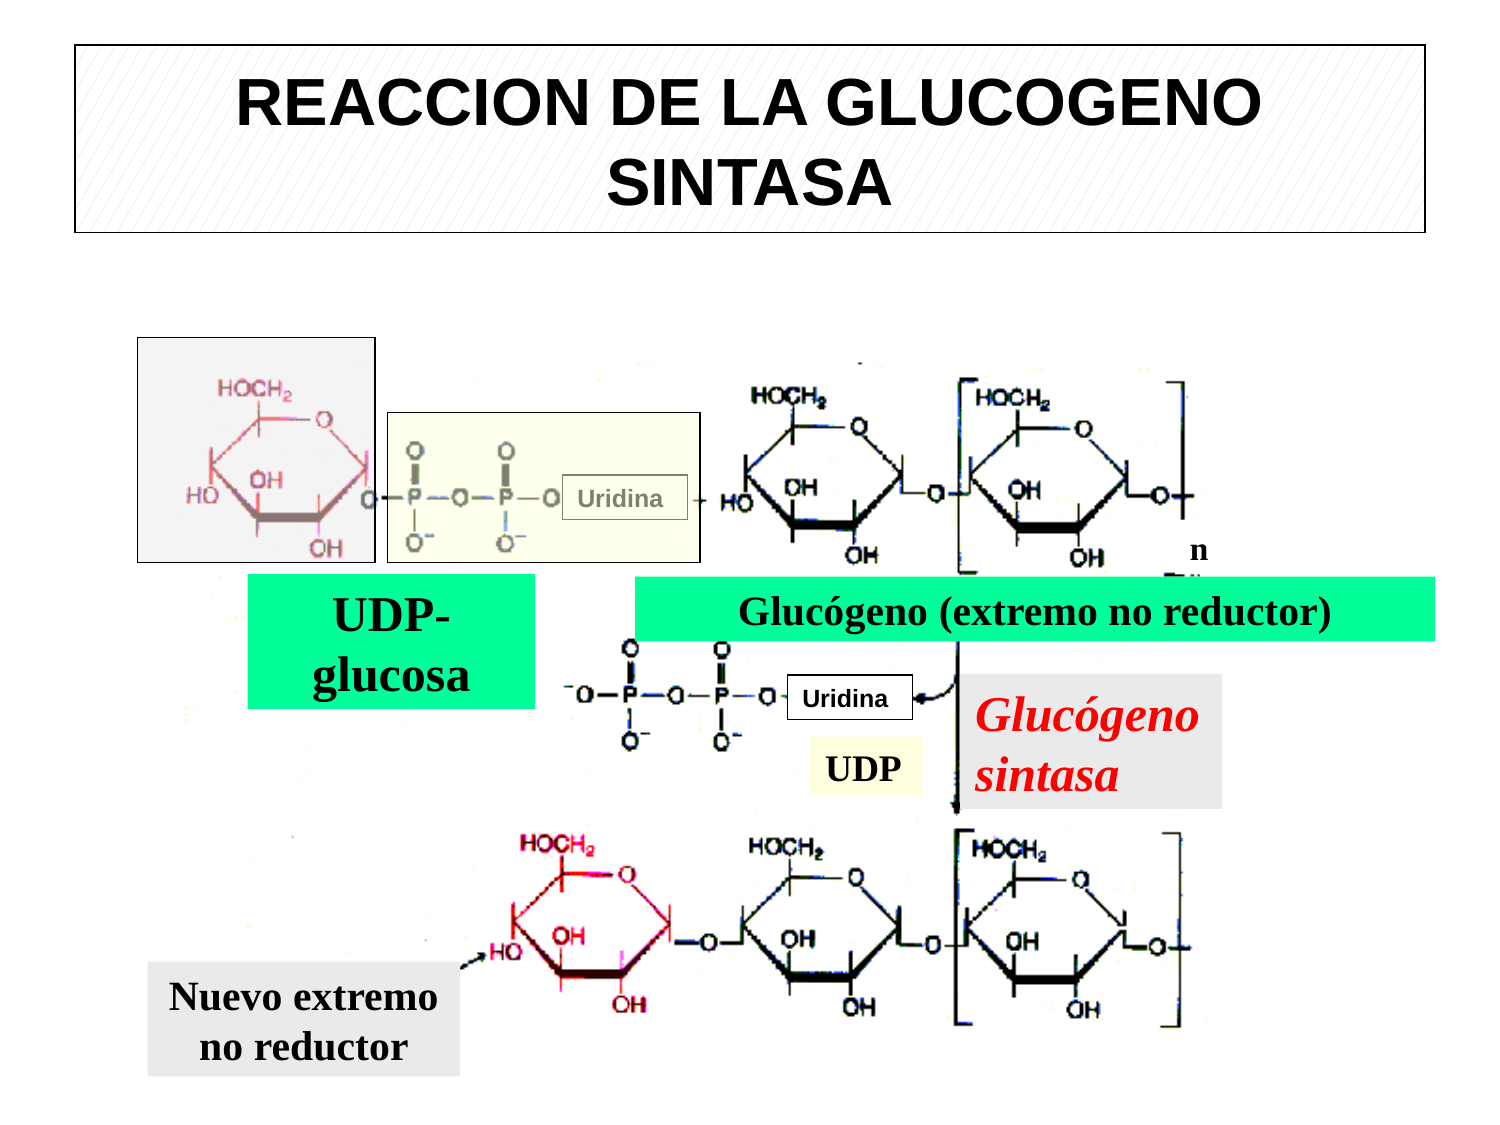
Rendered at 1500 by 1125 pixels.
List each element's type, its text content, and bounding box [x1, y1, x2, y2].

text_box [137, 337, 375, 563]
text_box Nuevo extremo no reductor [147, 961, 461, 1077]
text_box Glucógeno (extremo no reductor) [1223, 576, 1436, 642]
picture [172, 361, 1218, 1045]
title REACCION DE LA GLUCOGENO SINTASA [74, 44, 1426, 233]
